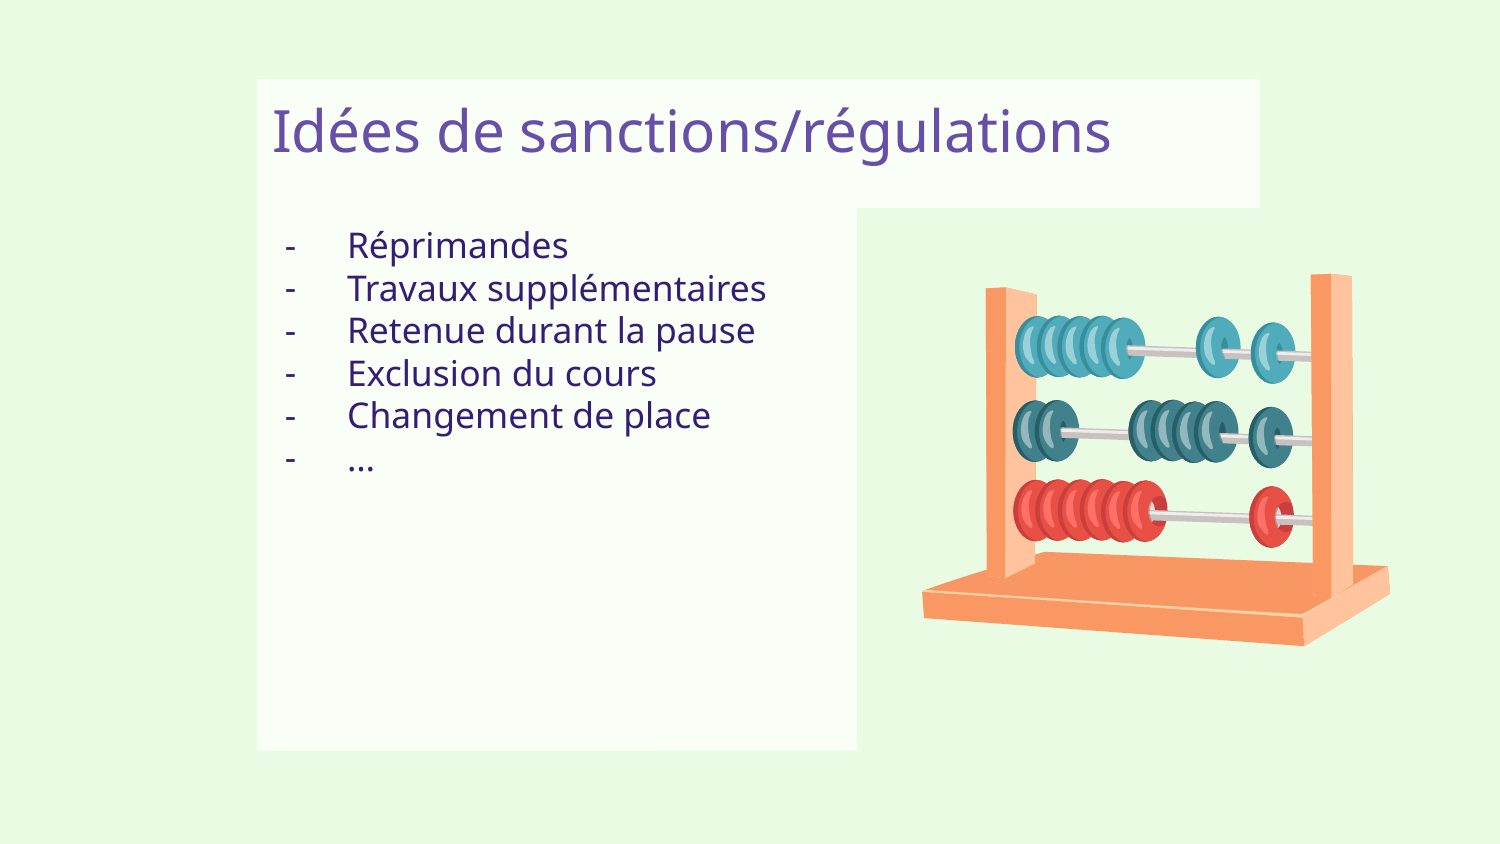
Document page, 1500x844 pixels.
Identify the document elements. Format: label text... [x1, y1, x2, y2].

title Idées de sanctions/régulations [257, 79, 1261, 209]
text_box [919, 273, 1391, 647]
subtitle Réprimandes Travaux supplémentaires Retenue durant la pause Exclusion du cours Changement de place … [257, 208, 857, 751]
